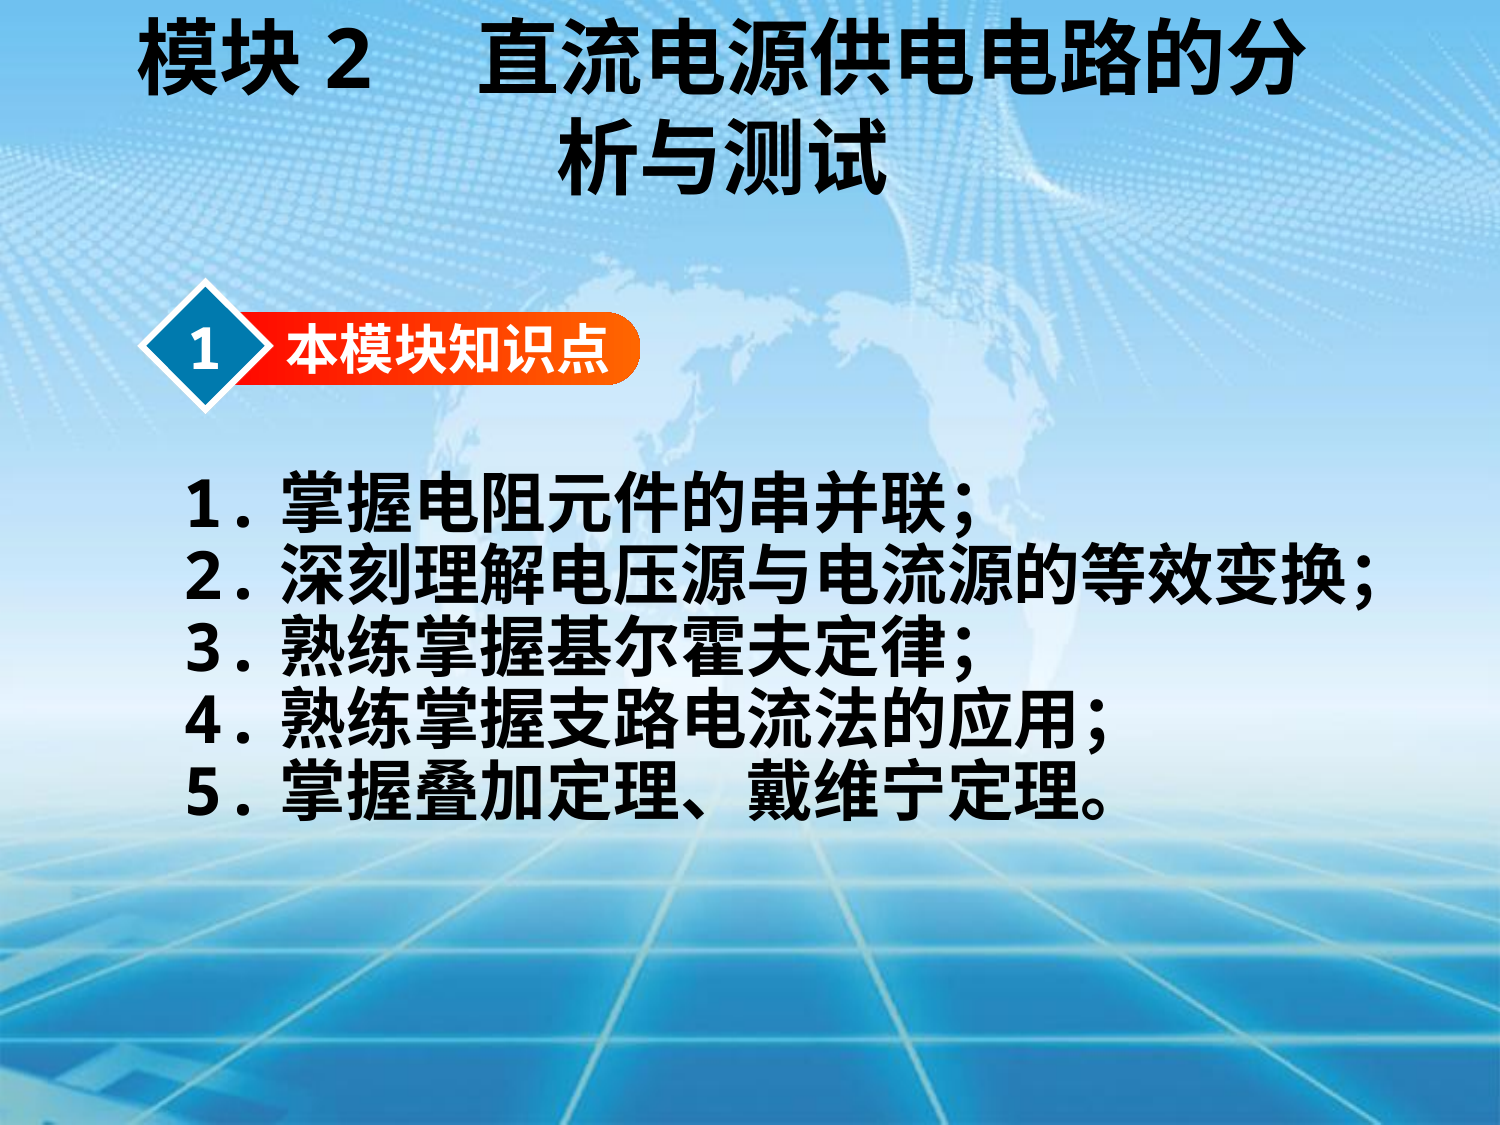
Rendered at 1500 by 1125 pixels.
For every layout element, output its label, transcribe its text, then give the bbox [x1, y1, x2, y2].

text_box 模块2 直流电源供电电路的分析与测试 [113, 11, 1333, 200]
text_box 1.掌握电阻元件的串并联； 2.深刻理解电压源与电流源的等效变换； 3.熟练掌握基尔霍夫定律； 4.熟练掌握支路电流法的应用； 5.掌握叠加定理、戴维宁定理。 [169, 462, 1441, 838]
text_box [233, 312, 271, 385]
picture [0, 0, 1500, 1125]
text_box 1 [141, 282, 270, 410]
text_box 本模块知识点 [271, 307, 639, 388]
